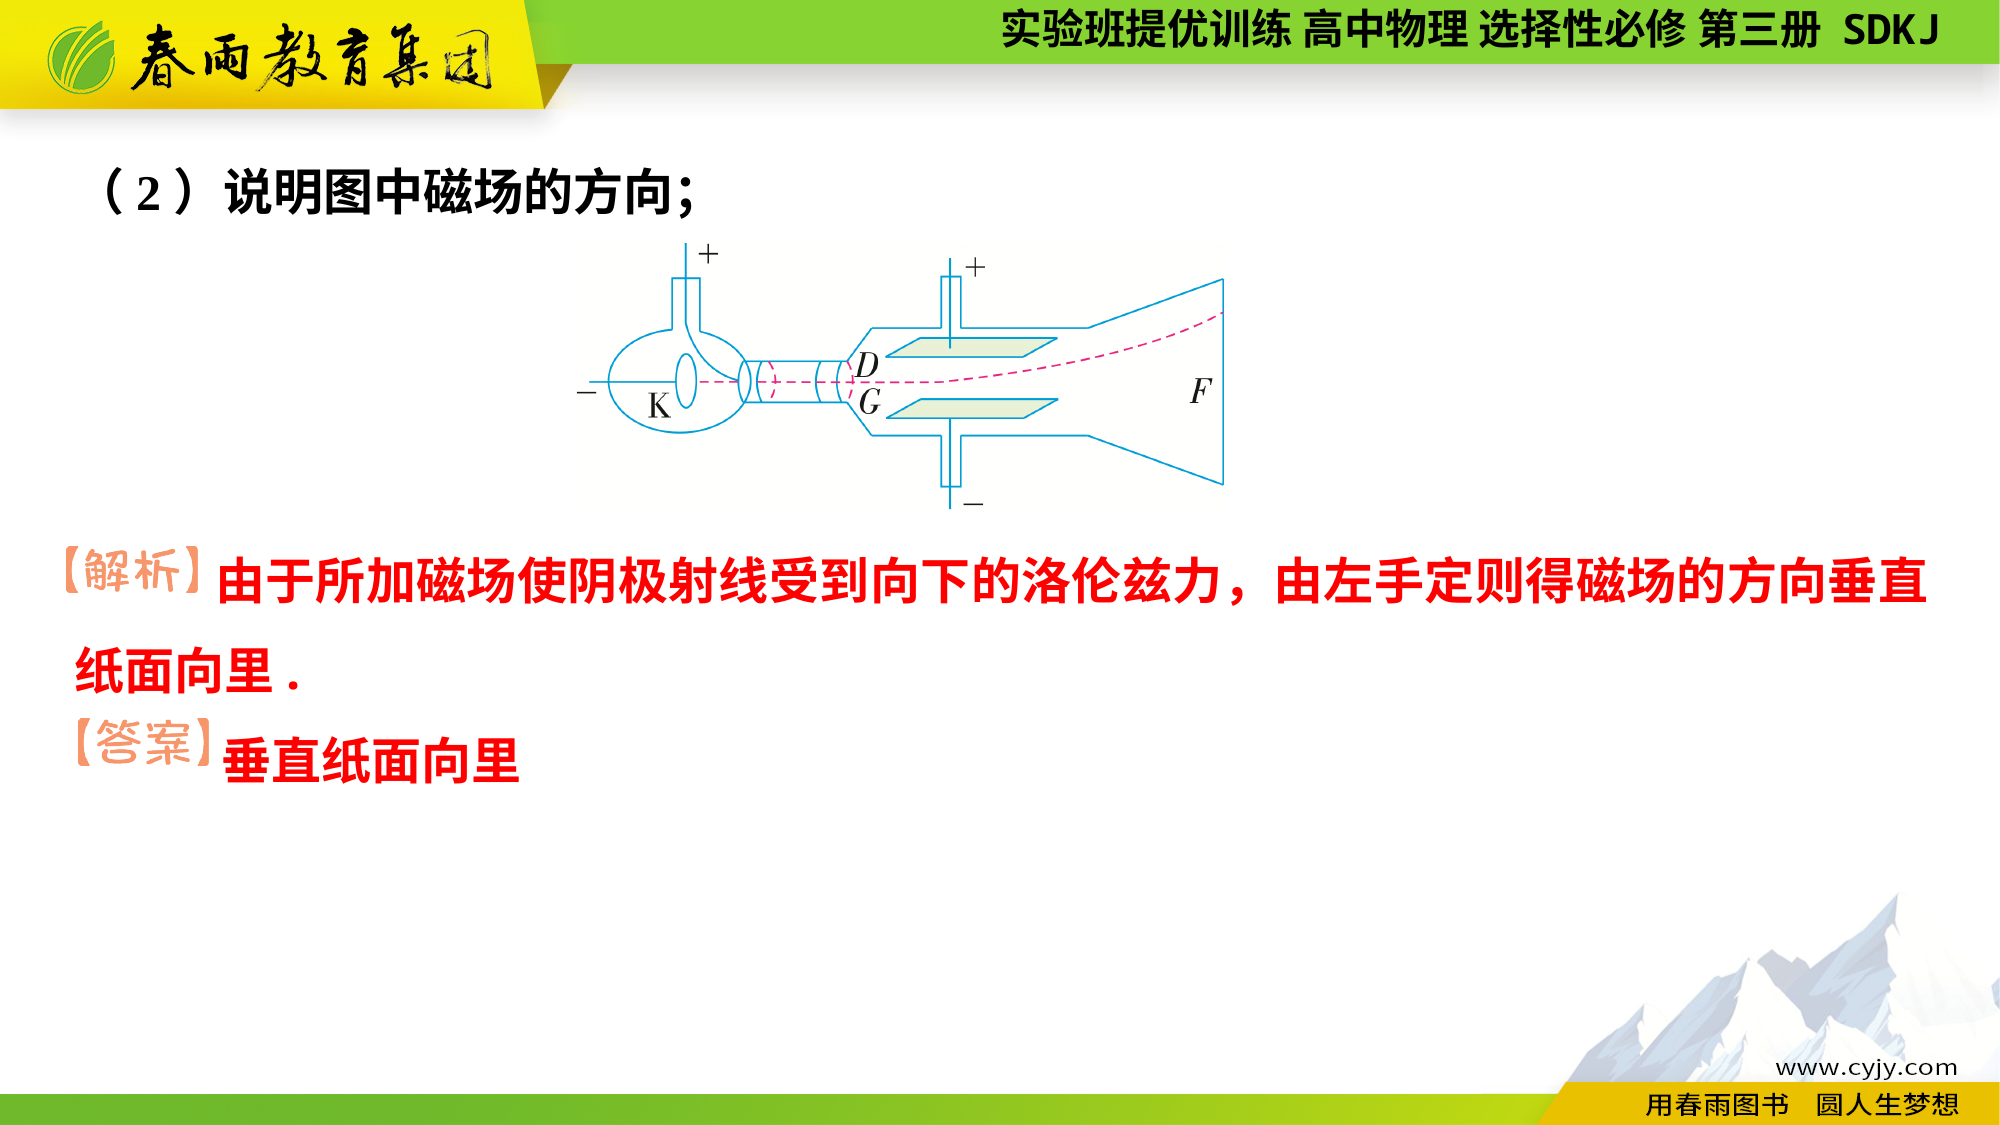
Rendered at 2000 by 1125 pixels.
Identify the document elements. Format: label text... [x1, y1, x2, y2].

picture [0, 0, 2000, 1125]
text_box 由于所加磁场使阴极射线受到向下的洛伦兹力，由左手定则得磁场的方向垂直纸面向里. [59, 512, 1944, 692]
list （2）说明图中磁场的方向； [59, 122, 1944, 217]
text_box 垂直纸面向里 [59, 692, 1944, 798]
